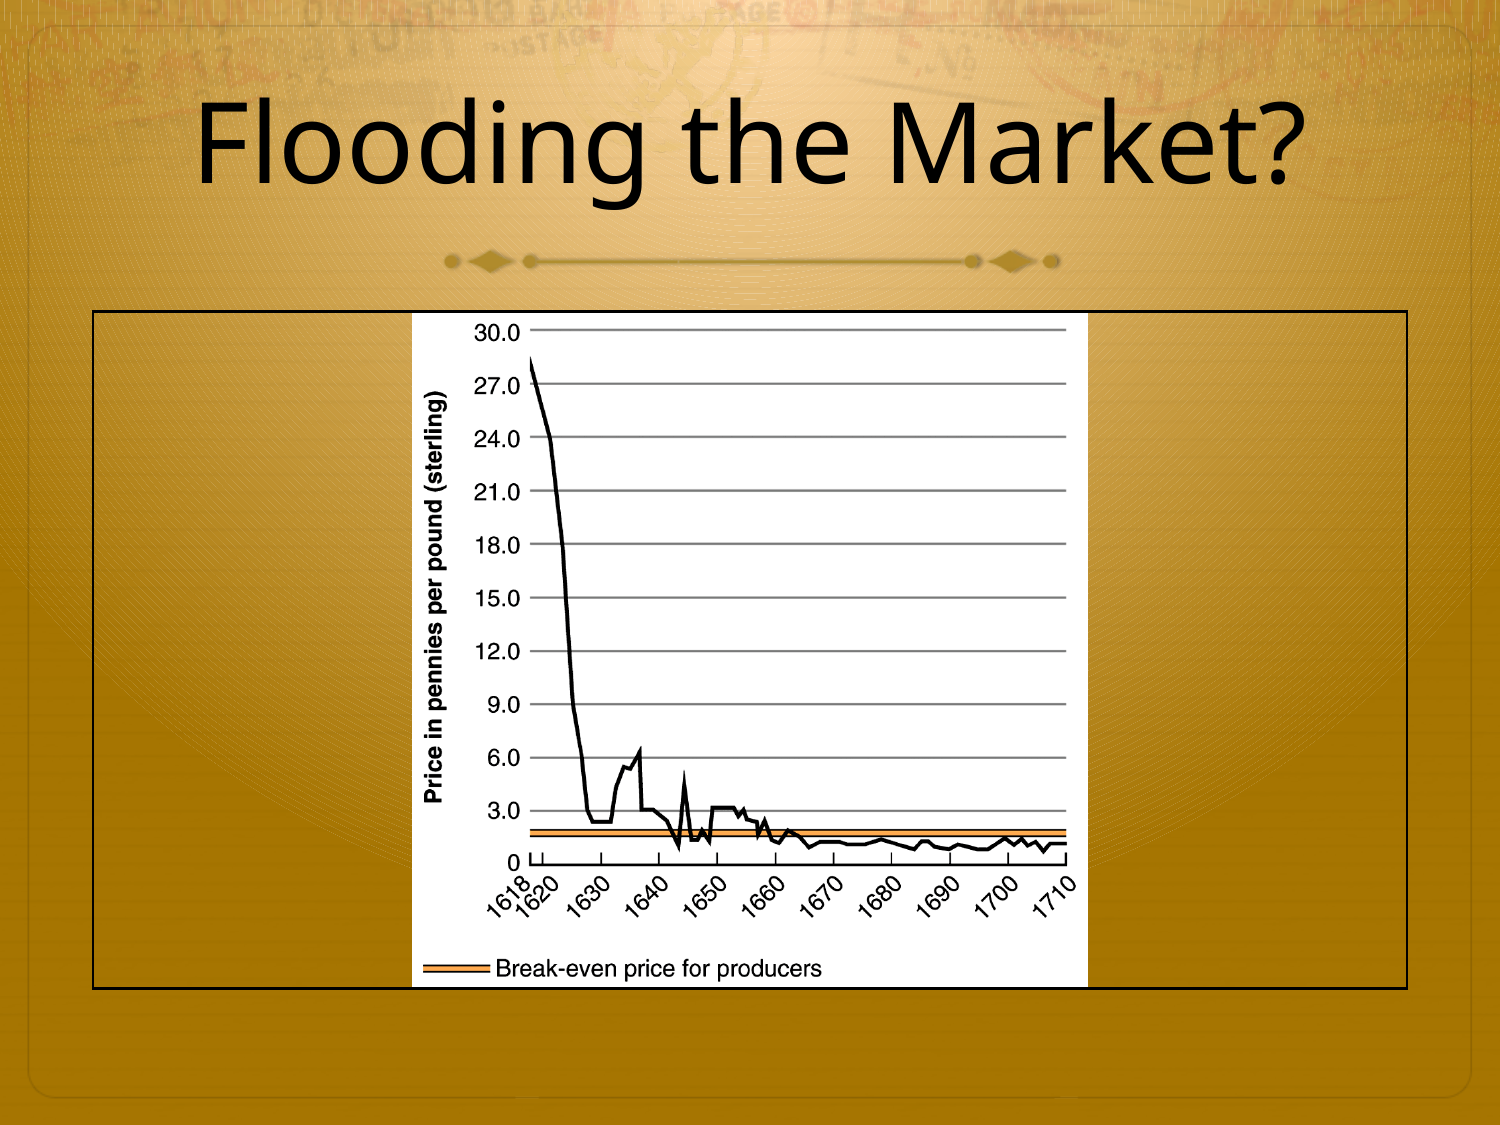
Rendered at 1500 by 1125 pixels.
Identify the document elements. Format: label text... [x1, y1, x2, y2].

picture [0, 0, 1500, 1125]
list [93, 312, 1407, 988]
title Flooding the Market? [93, 45, 1407, 233]
